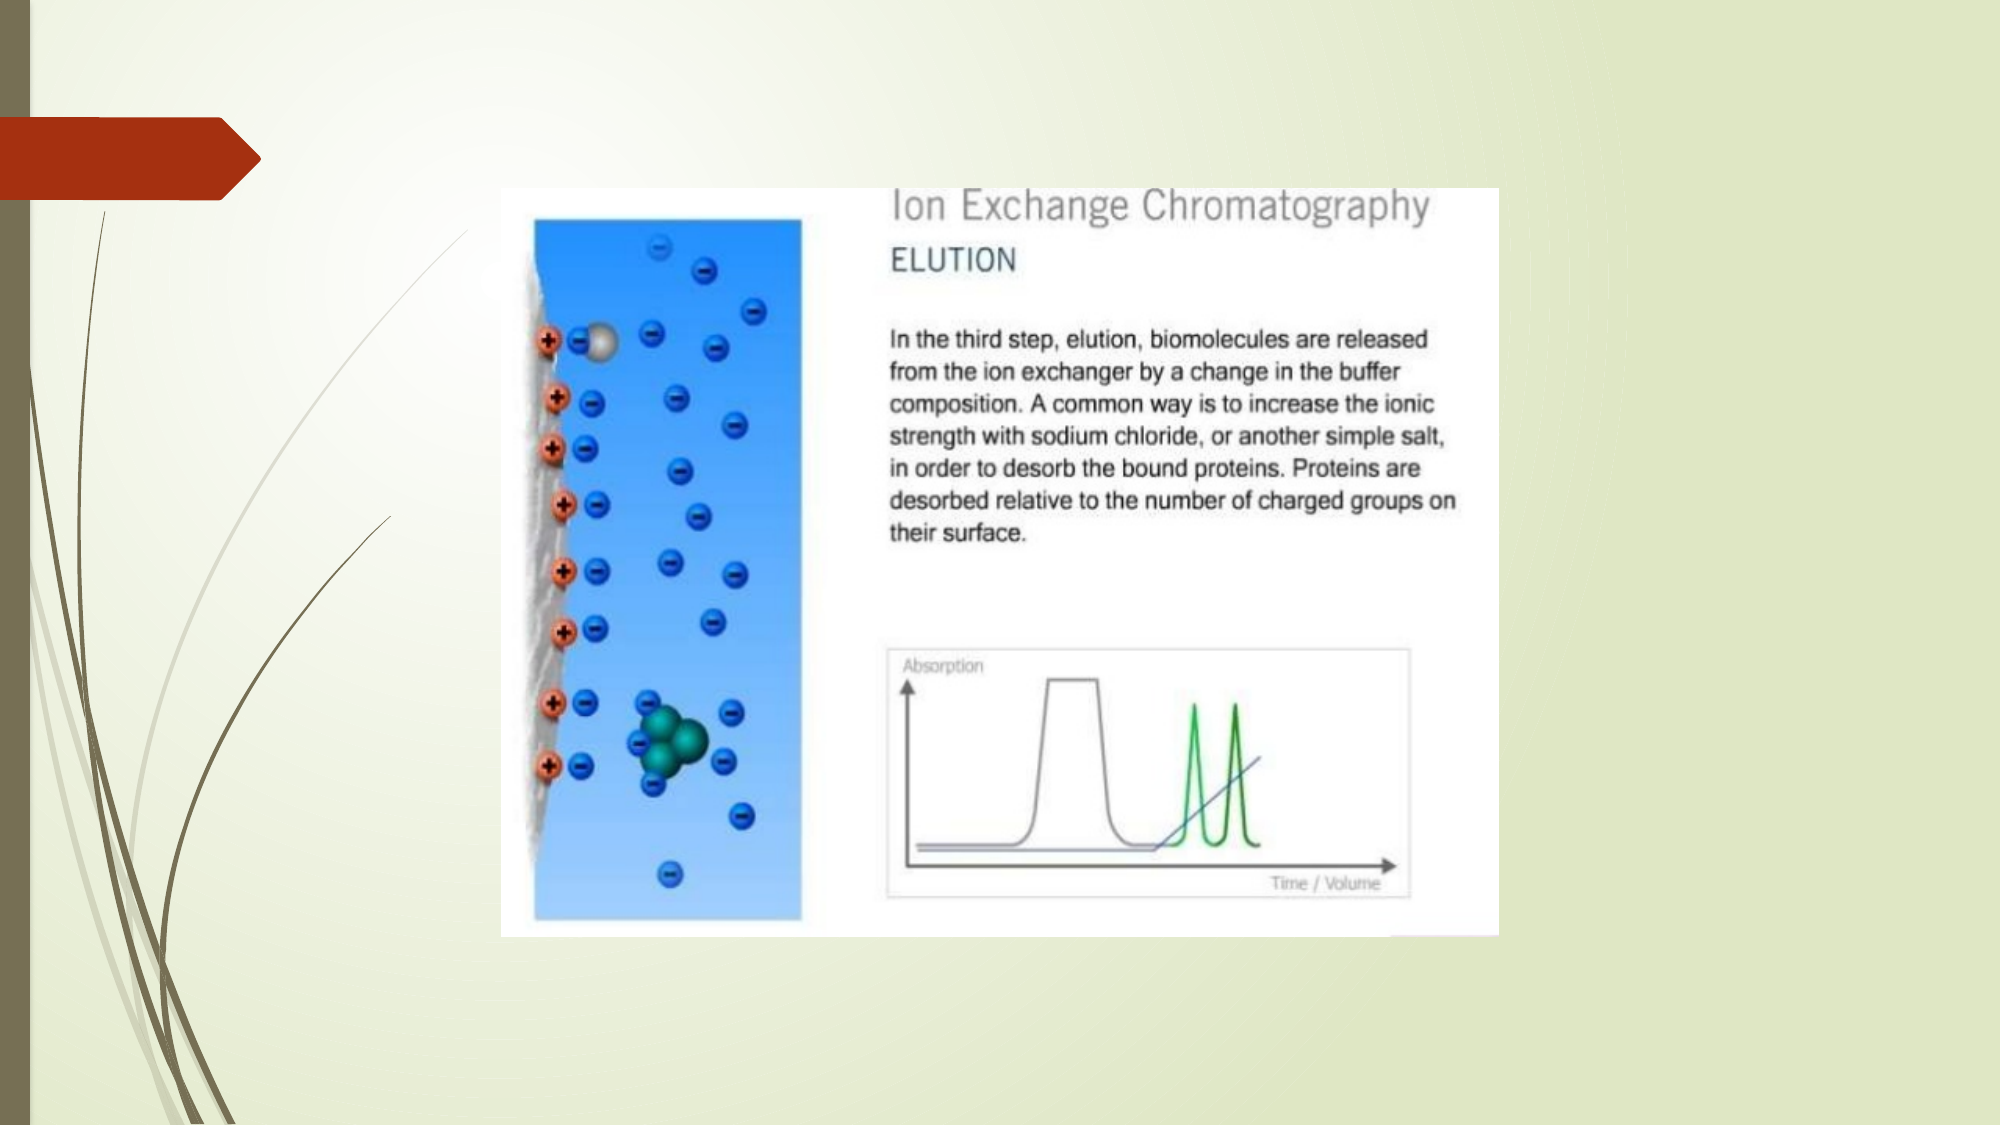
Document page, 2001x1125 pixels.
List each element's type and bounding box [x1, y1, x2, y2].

picture [501, 187, 1499, 937]
